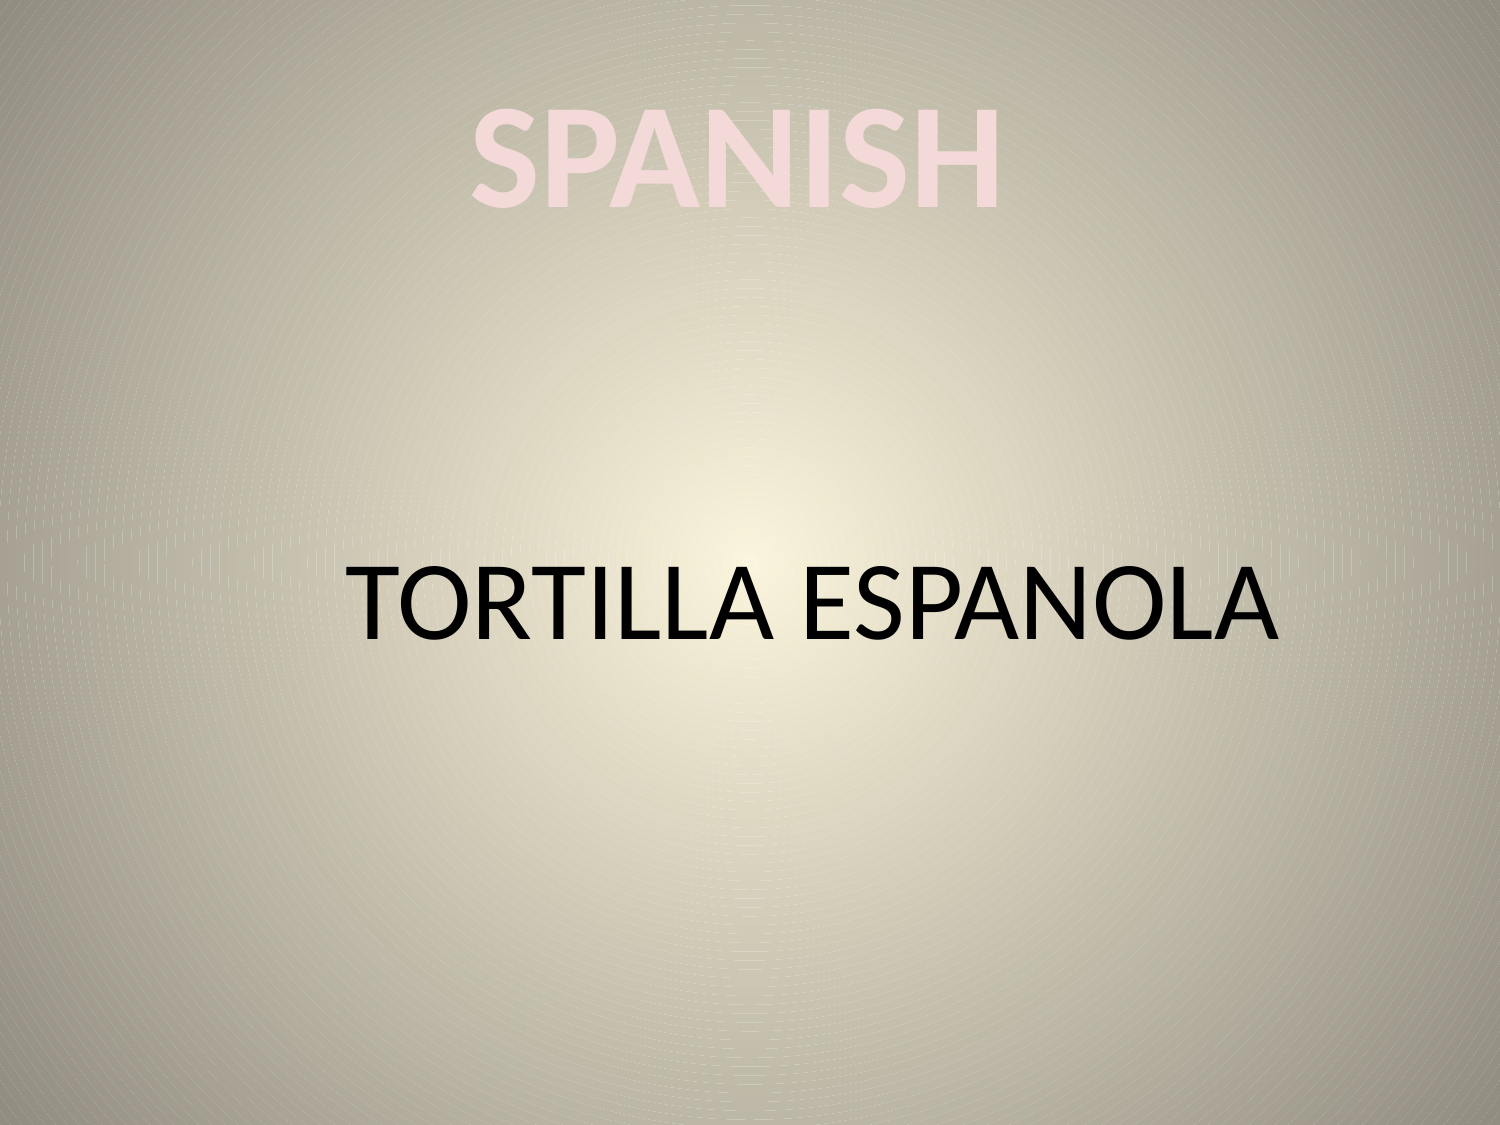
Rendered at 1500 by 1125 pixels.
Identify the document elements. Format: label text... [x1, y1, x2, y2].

text_box TORTILLA ESPANOLA [174, 249, 1450, 940]
text_box SPANISH [437, 49, 1038, 245]
